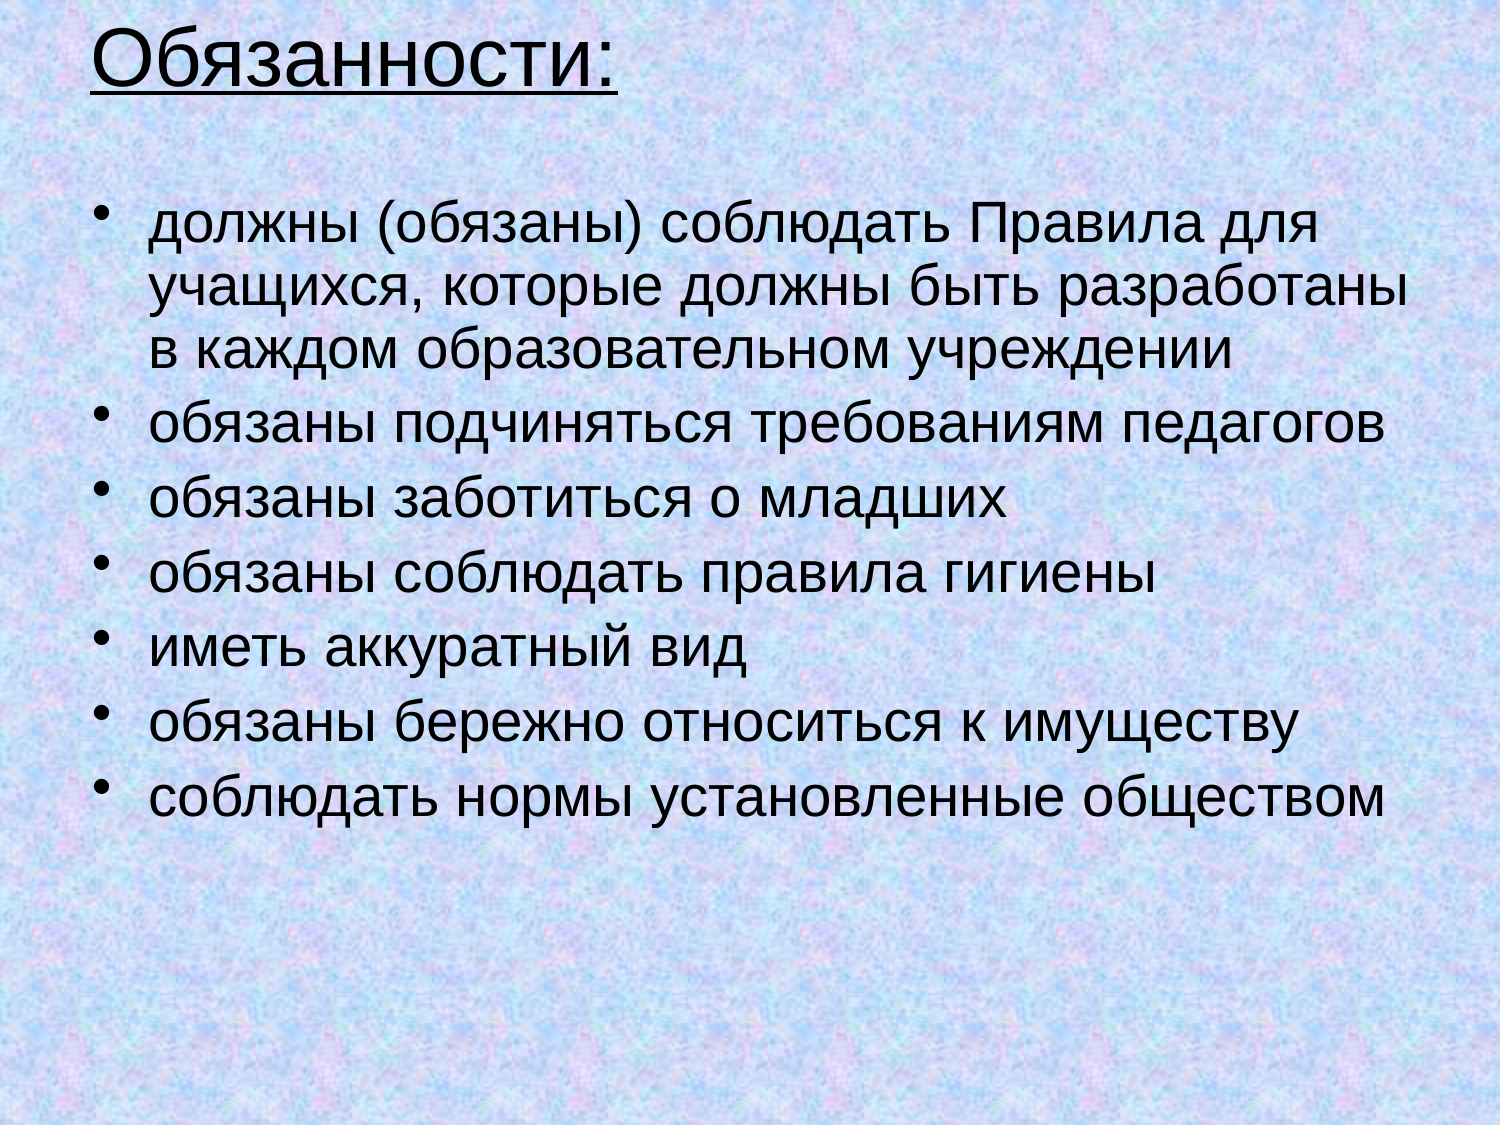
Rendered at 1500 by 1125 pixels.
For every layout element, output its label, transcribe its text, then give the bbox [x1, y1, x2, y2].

title Обязанности: [74, 44, 1426, 162]
picture [0, 0, 1500, 1125]
list должны (обязаны) соблюдать Правила для учащихся, которые должны быть разработаны в каждом образовательном учреждении обязаны подчиняться требованиям педагогов обязаны заботиться о младших обязаны соблюдать правила гигиены иметь аккуратный вид обязаны бережно относиться к имуществу соблюдать нормы установленные обществом [76, 184, 1428, 1048]
